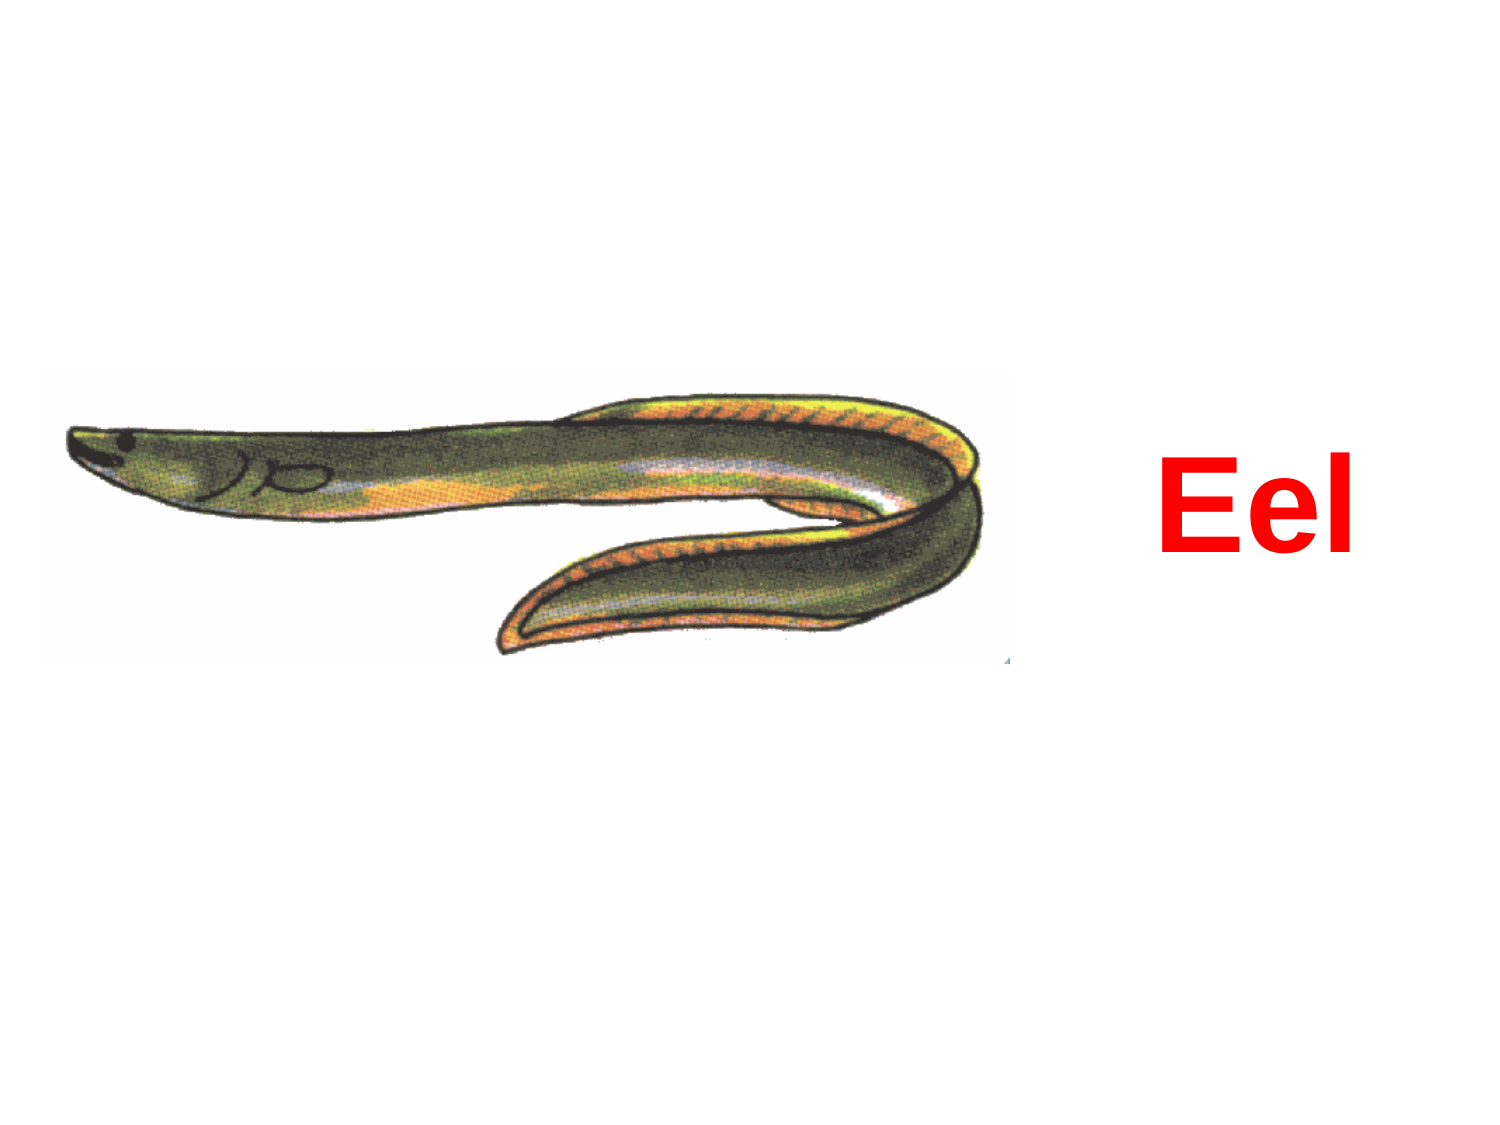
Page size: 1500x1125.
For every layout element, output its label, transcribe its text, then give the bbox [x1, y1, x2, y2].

picture [40, 373, 1011, 665]
title Eel [1016, 407, 1500, 588]
